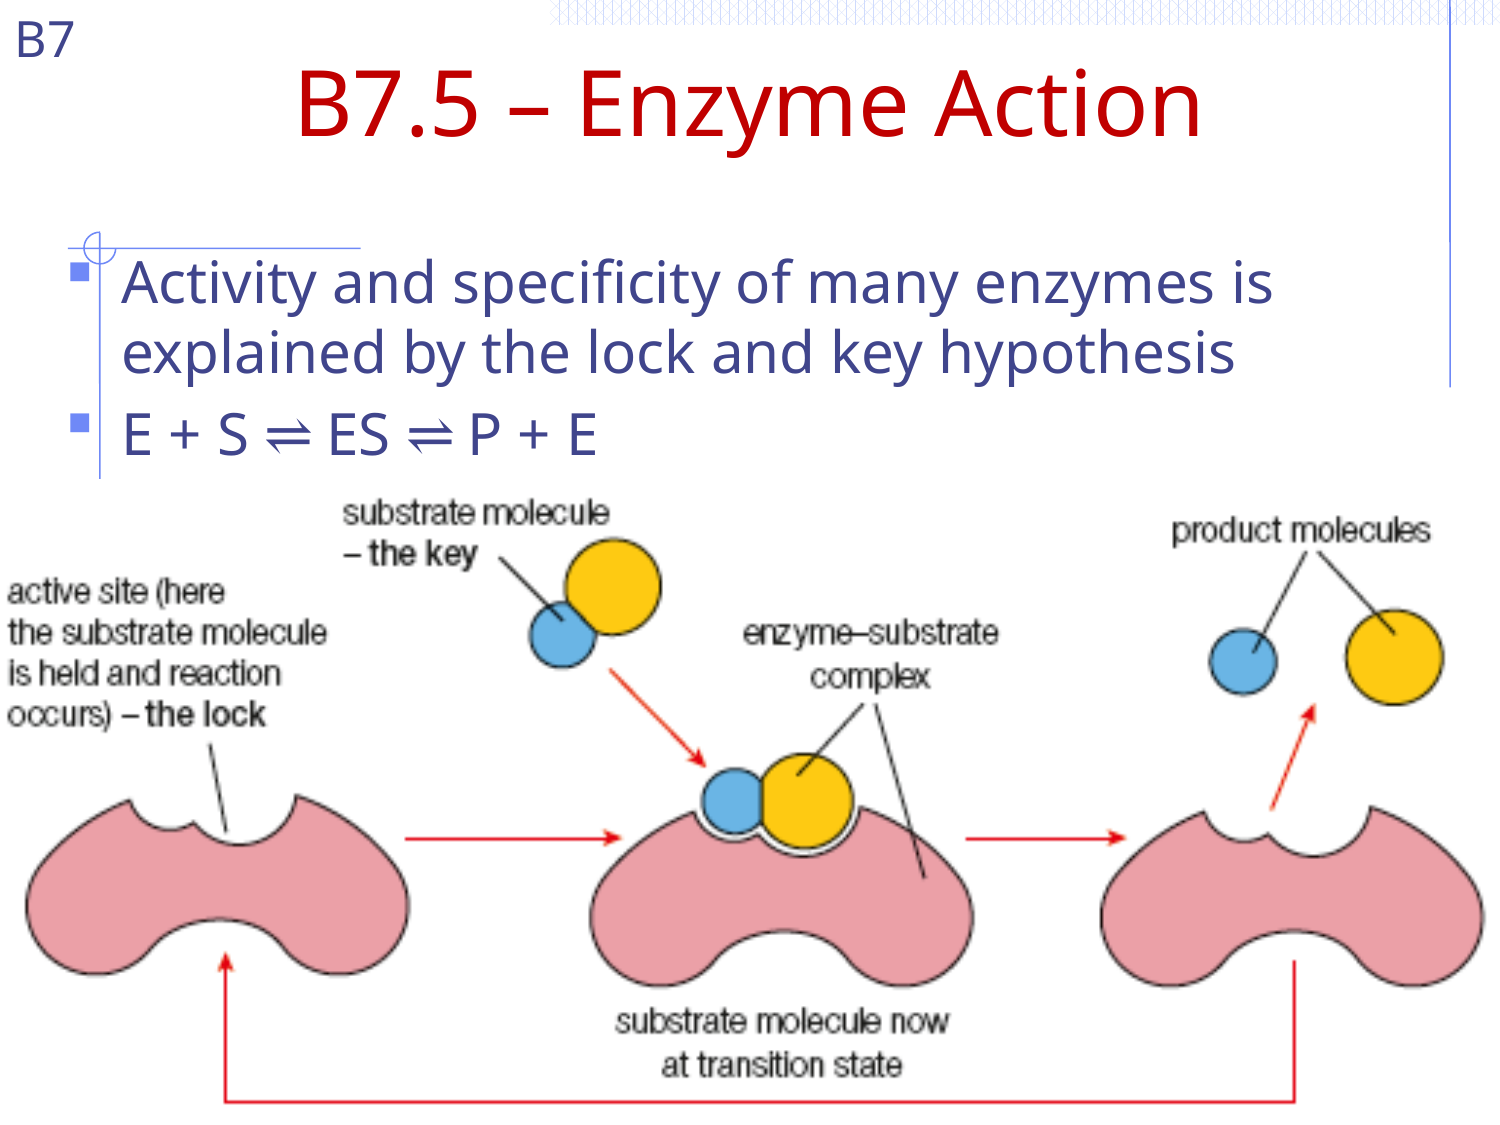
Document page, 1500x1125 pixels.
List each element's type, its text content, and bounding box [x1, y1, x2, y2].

picture [0, 479, 1500, 1125]
title B7.5 – Enzyme Action [37, 24, 1463, 163]
list Activity and specificity of many enzymes is explained by the lock and key hypothesis E + S ⇌ ES ⇌ P + E [49, 237, 1463, 478]
